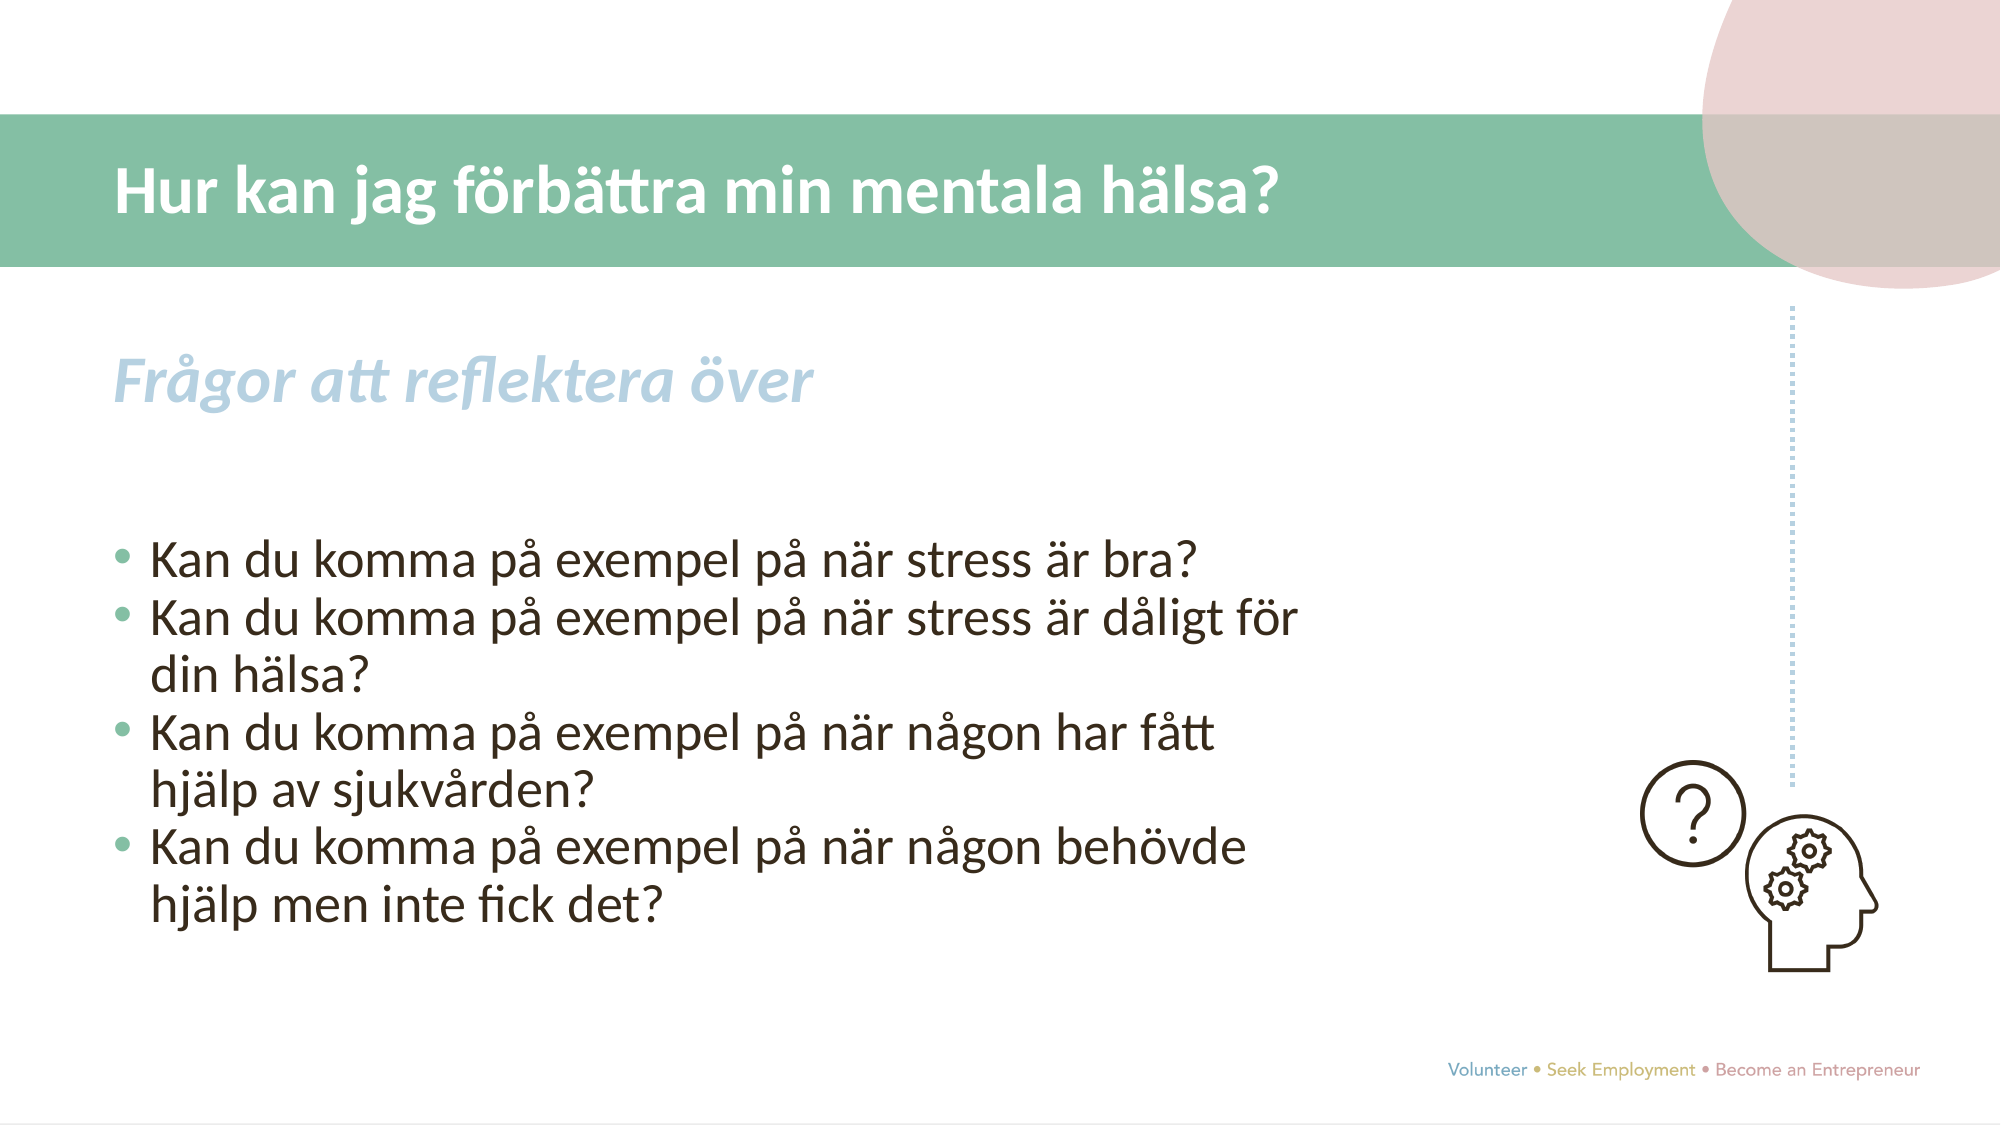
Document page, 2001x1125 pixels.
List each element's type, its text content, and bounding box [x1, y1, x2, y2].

picture [1418, 1046, 1971, 1103]
picture [1627, 747, 1906, 992]
text_box [1702, 0, 2000, 289]
text_box Hur kan jag förbättra min mentala hälsa? [99, 147, 1312, 290]
text_box [0, 113, 1797, 268]
text_box Frågor att reflektera över Kan du komma på exempel på när stress är bra? Kan du komma på exempel på när stress är dåligt för din hälsa? Kan du komma på exempel på när någon har fått hjälp av sjukvården? Kan du komma på exempel på när någon behövde hjälp men inte fick det? [98, 350, 1350, 975]
